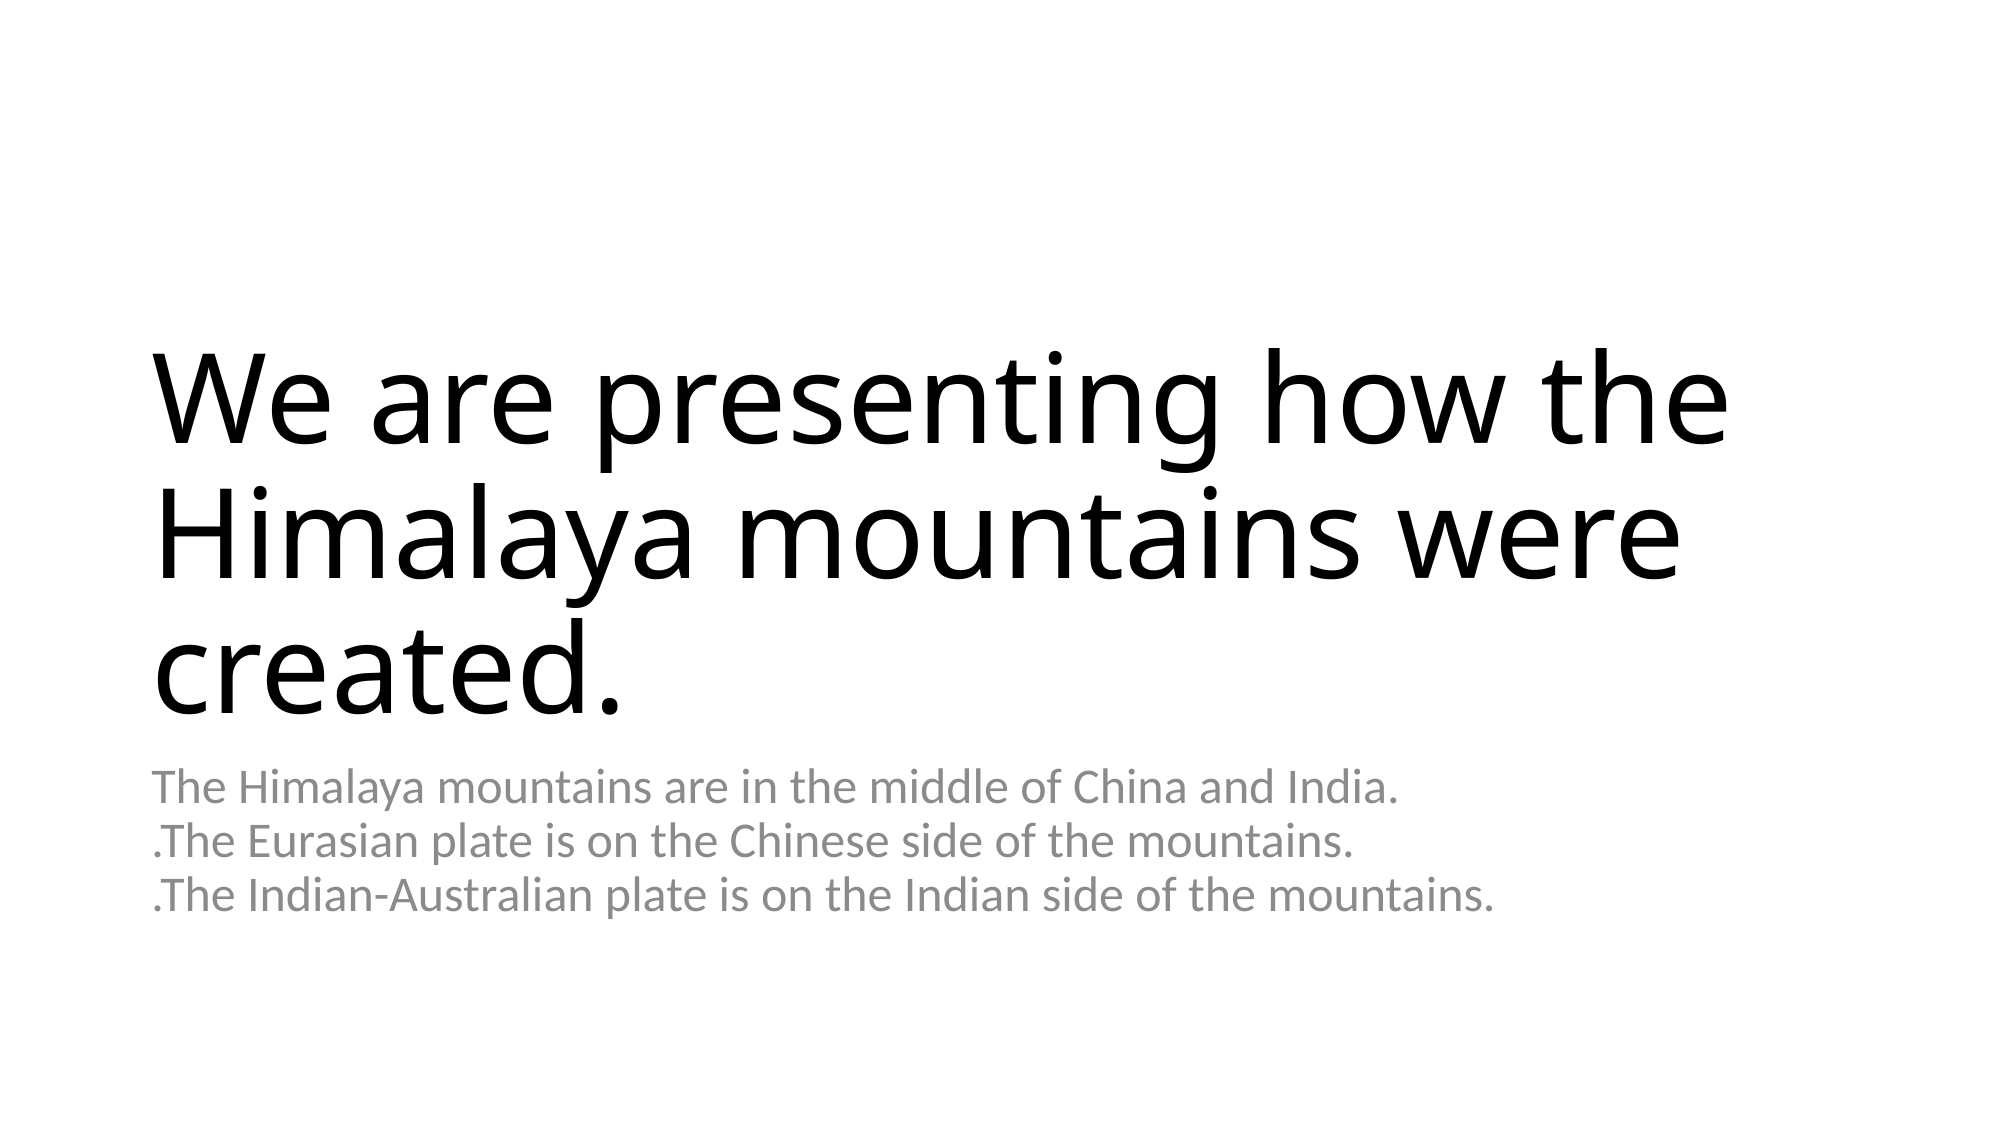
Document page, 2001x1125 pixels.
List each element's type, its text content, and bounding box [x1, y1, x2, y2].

title We are presenting how the Himalaya mountains were created. [136, 280, 1862, 749]
list The Himalaya mountains are in the middle of China and India. .The Eurasian plate is on the Chinese side of the mountains. .The Indian-Australian plate is on the Indian side of the mountains. [136, 752, 1862, 999]
